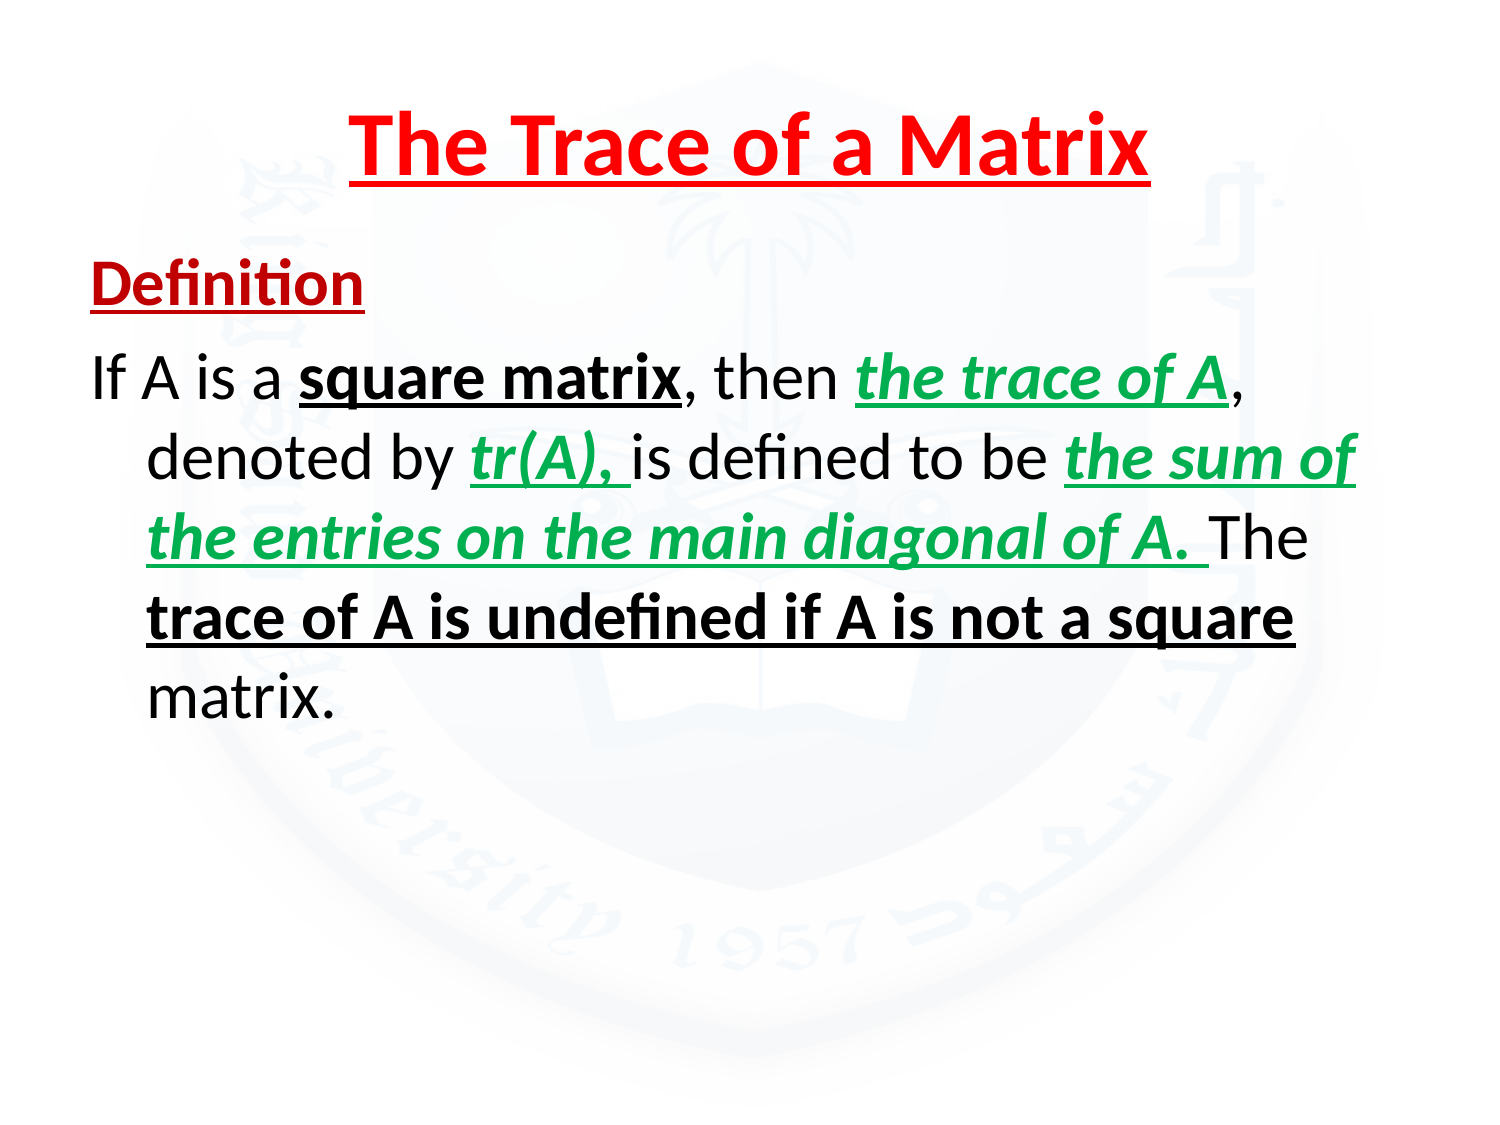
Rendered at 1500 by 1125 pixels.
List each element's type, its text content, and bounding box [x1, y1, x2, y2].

title The Trace of a Matrix [75, 45, 1425, 231]
list Definition If A is a square matrix, then the trace of A, denoted by tr(A), is defined to be the sum of the entries on the main diagonal of A. The trace of A is undefined if A is not a square matrix. [75, 231, 1425, 1005]
